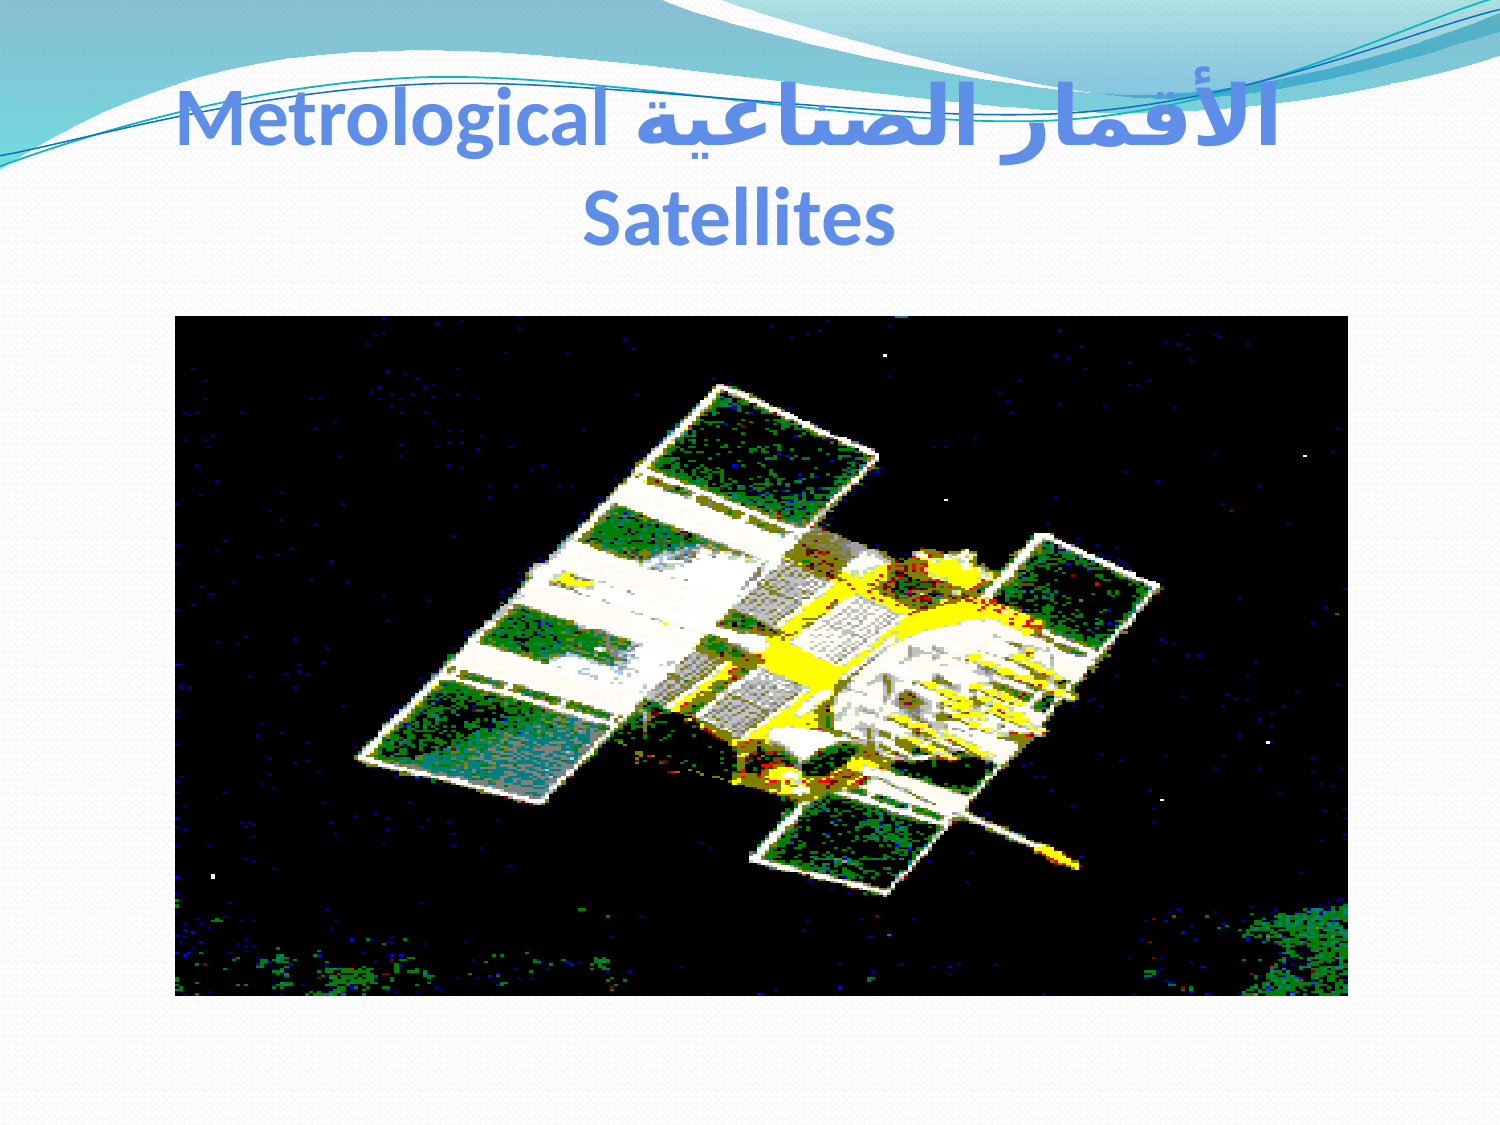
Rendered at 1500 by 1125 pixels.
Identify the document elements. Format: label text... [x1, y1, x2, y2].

title الأقمار الصناعیة Metrological Satellites [75, 115, 1463, 263]
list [175, 316, 1348, 997]
